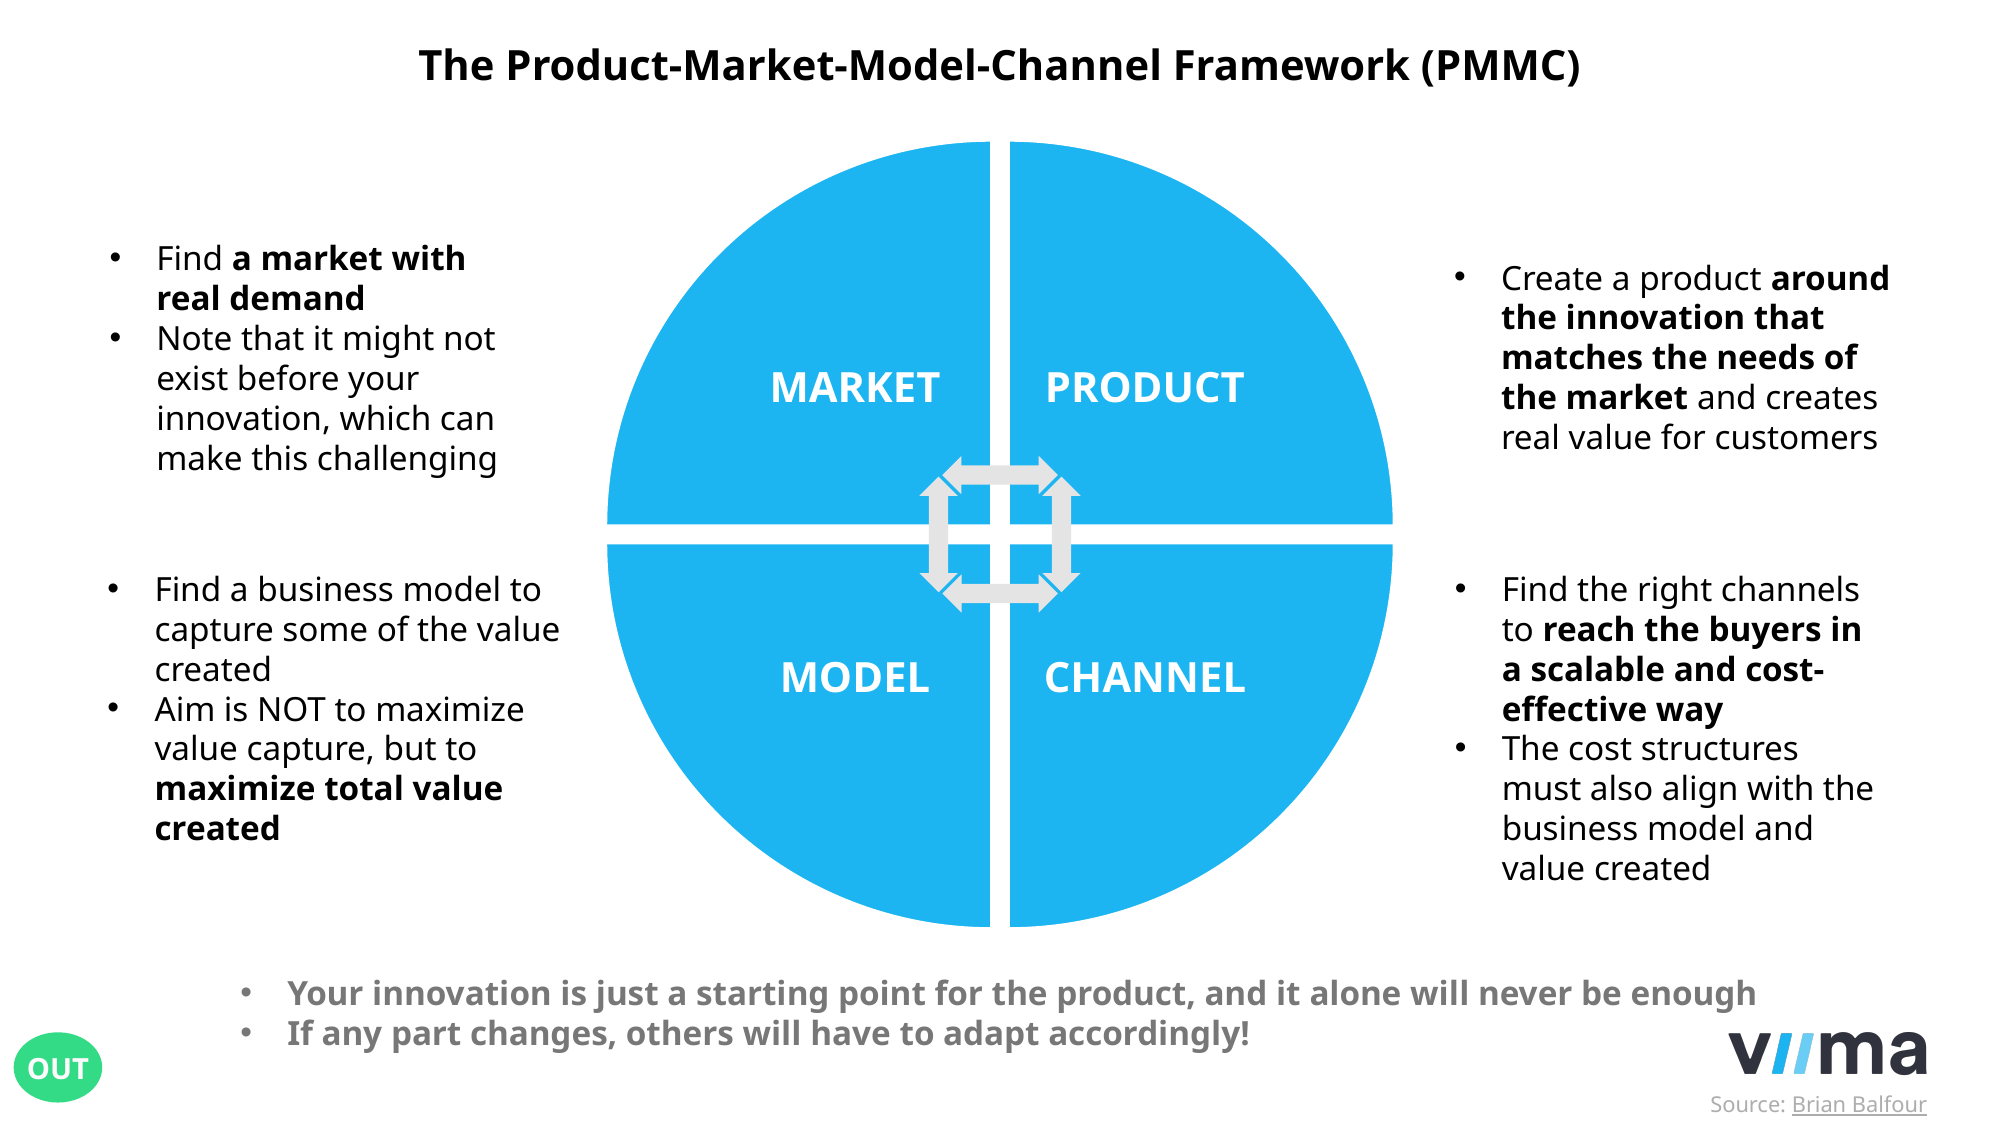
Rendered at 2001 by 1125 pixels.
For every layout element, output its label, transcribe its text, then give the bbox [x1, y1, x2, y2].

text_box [1667, 219, 1945, 906]
text_box OUT [13, 1032, 103, 1103]
text_box Your innovation is just a starting point for the product, and it alone will never be enough If any part changes, others will have to adapt accordingly! [225, 964, 1775, 1060]
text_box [333, 89, 1667, 979]
text_box The Product-Market-Model-Channel Framework (PMMC) [403, 31, 1597, 89]
text_box Source: Brian Balfour [1695, 1083, 1943, 1125]
picture [1712, 1012, 1943, 1083]
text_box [84, 219, 333, 906]
